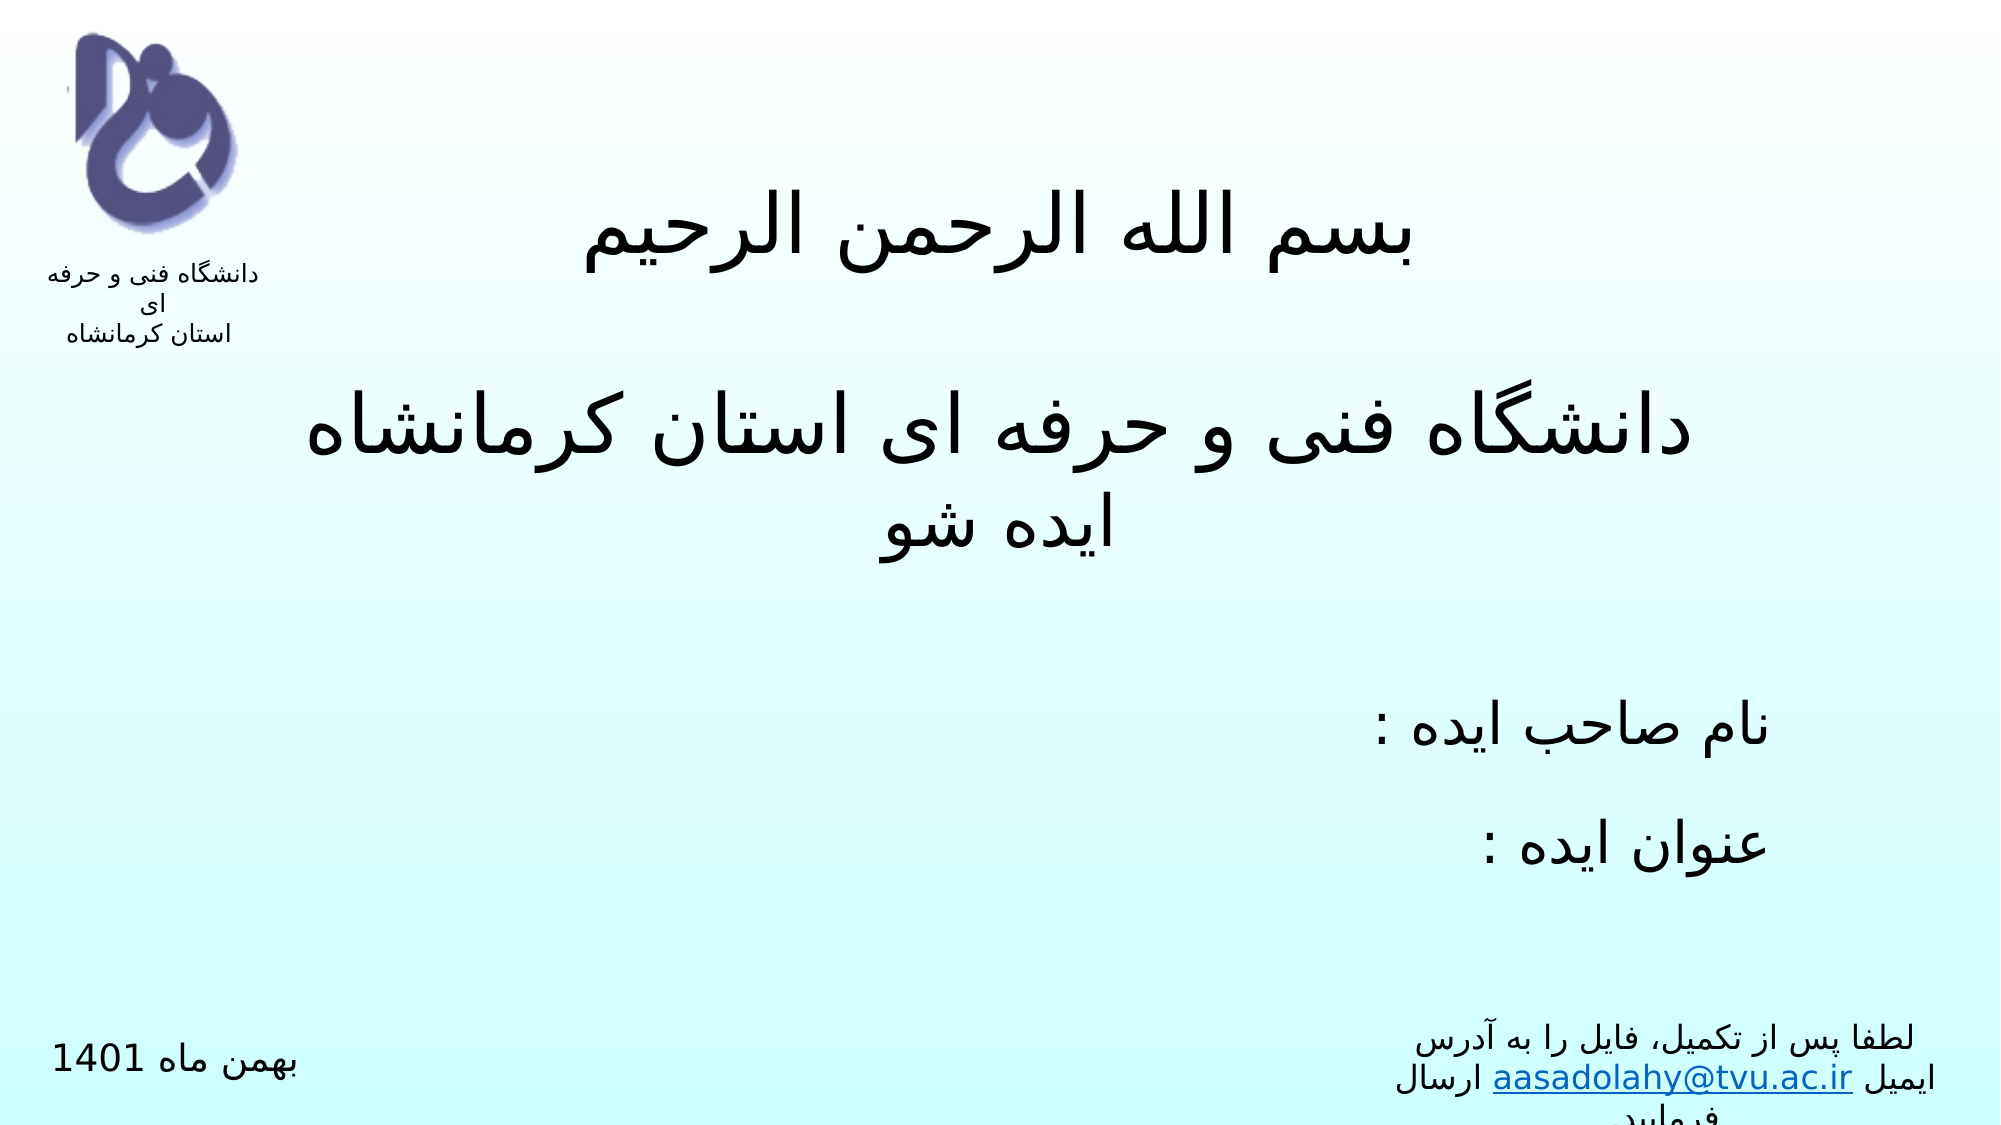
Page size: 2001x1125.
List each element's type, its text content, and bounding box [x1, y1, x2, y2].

title بسم الله الرحمن الرحيم [274, 137, 1750, 279]
text_box دانشگاه فنی و حرفه ای استان کرمانشاه [19, 250, 287, 355]
text_box بهمن ماه 1401 [19, 1026, 331, 1087]
picture [32, 17, 274, 260]
subtitle دانشگاه فنی و حرفه ای استان کرمانشاه ایده شو [249, 375, 1750, 647]
text_box عنوان ایده : [262, 797, 1787, 882]
text_box نام صاحب ایده : [572, 679, 1787, 764]
text_box لطفا پس از تکمیل، فایل را به آدرس ایمیل aasadolahy@tvu.ac.ir ارسال فرمایید. [1370, 1008, 1960, 1125]
